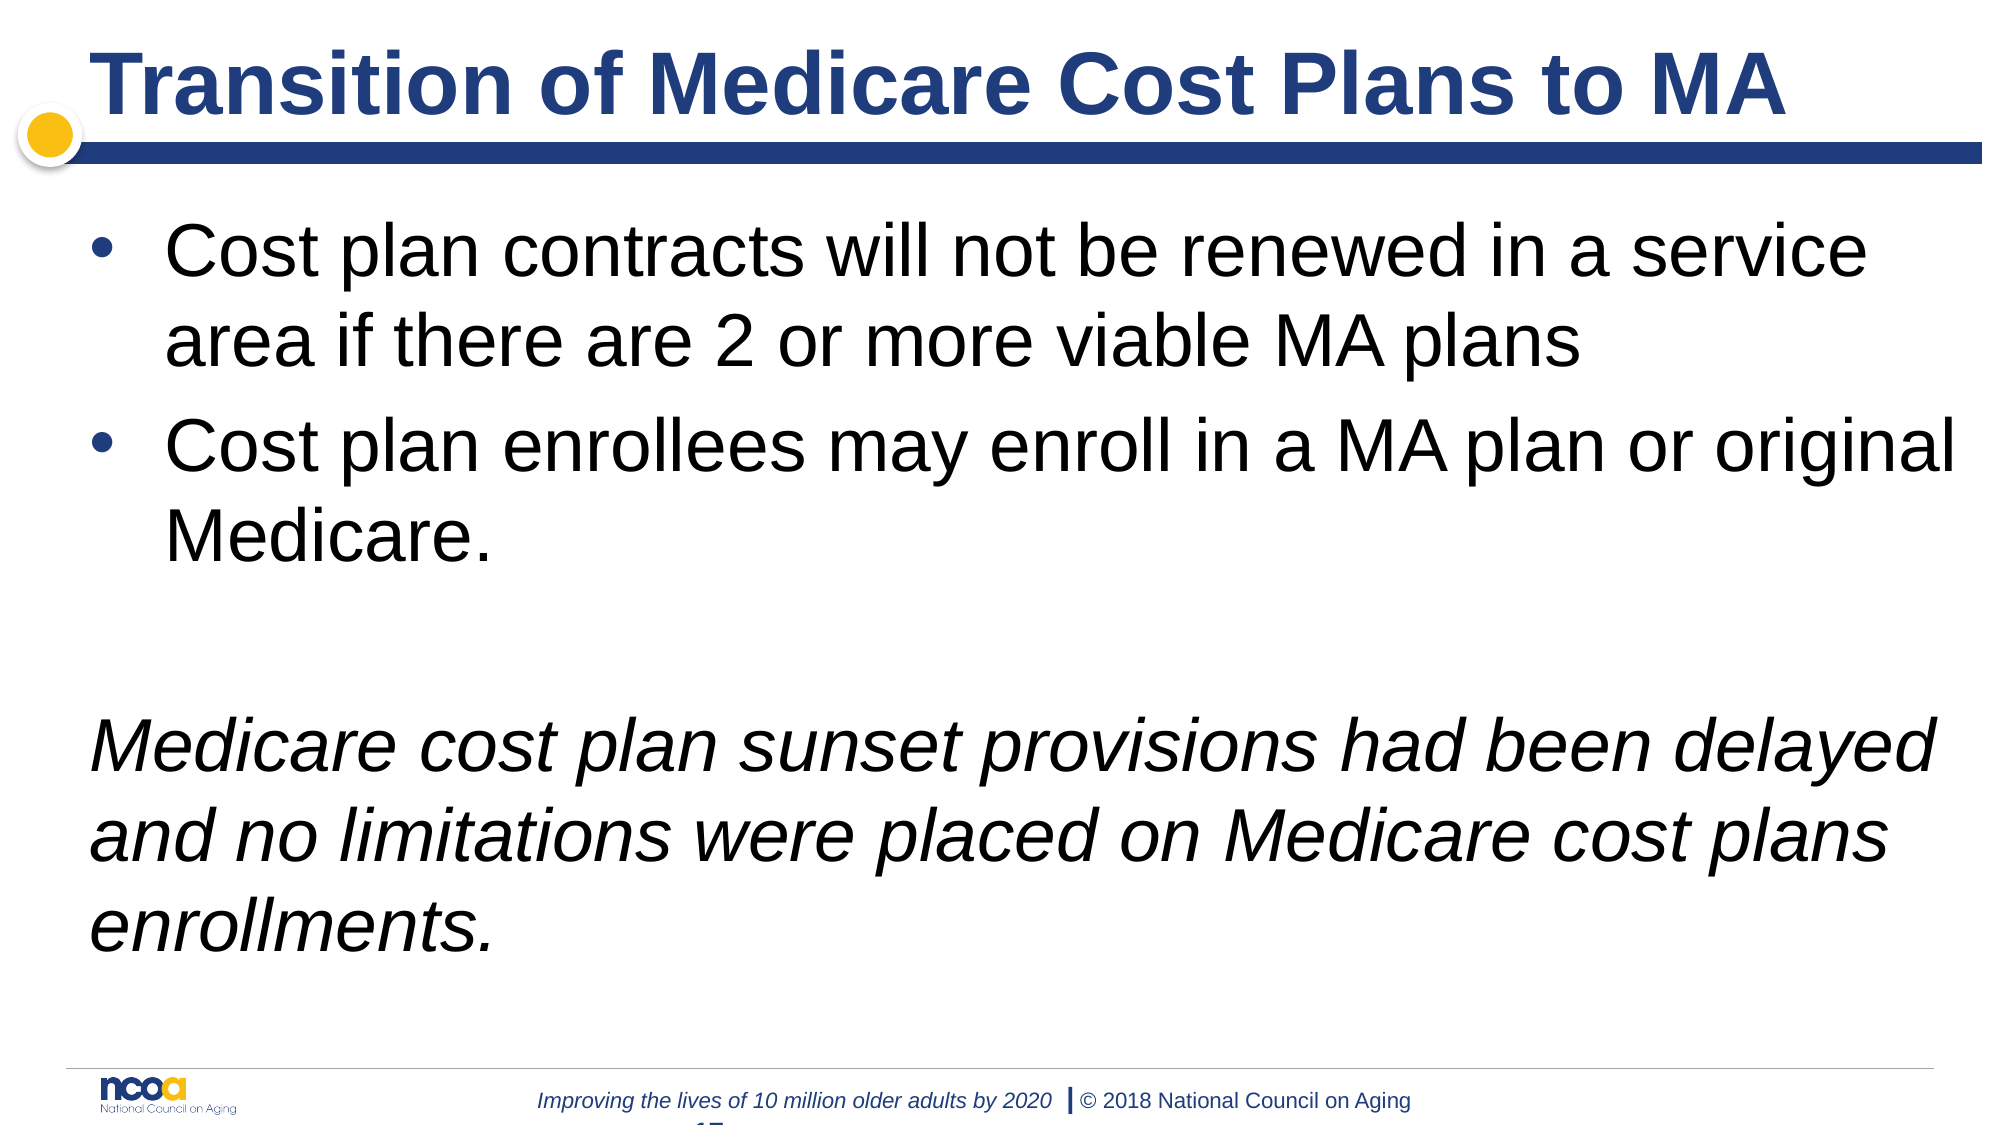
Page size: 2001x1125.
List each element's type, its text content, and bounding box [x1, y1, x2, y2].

picture [101, 1077, 236, 1115]
title Transition of Medicare Cost Plans to MA [74, 17, 1982, 158]
list Cost plan contracts will not be renewed in a service area if there are 2 or more viable MA plans Cost plan enrollees may enroll in a MA plan or original Medicare. Medicare cost plan sunset provisions had been delayed and no limitations were placed on Medicare cost plans enrollments. [75, 194, 1982, 1048]
